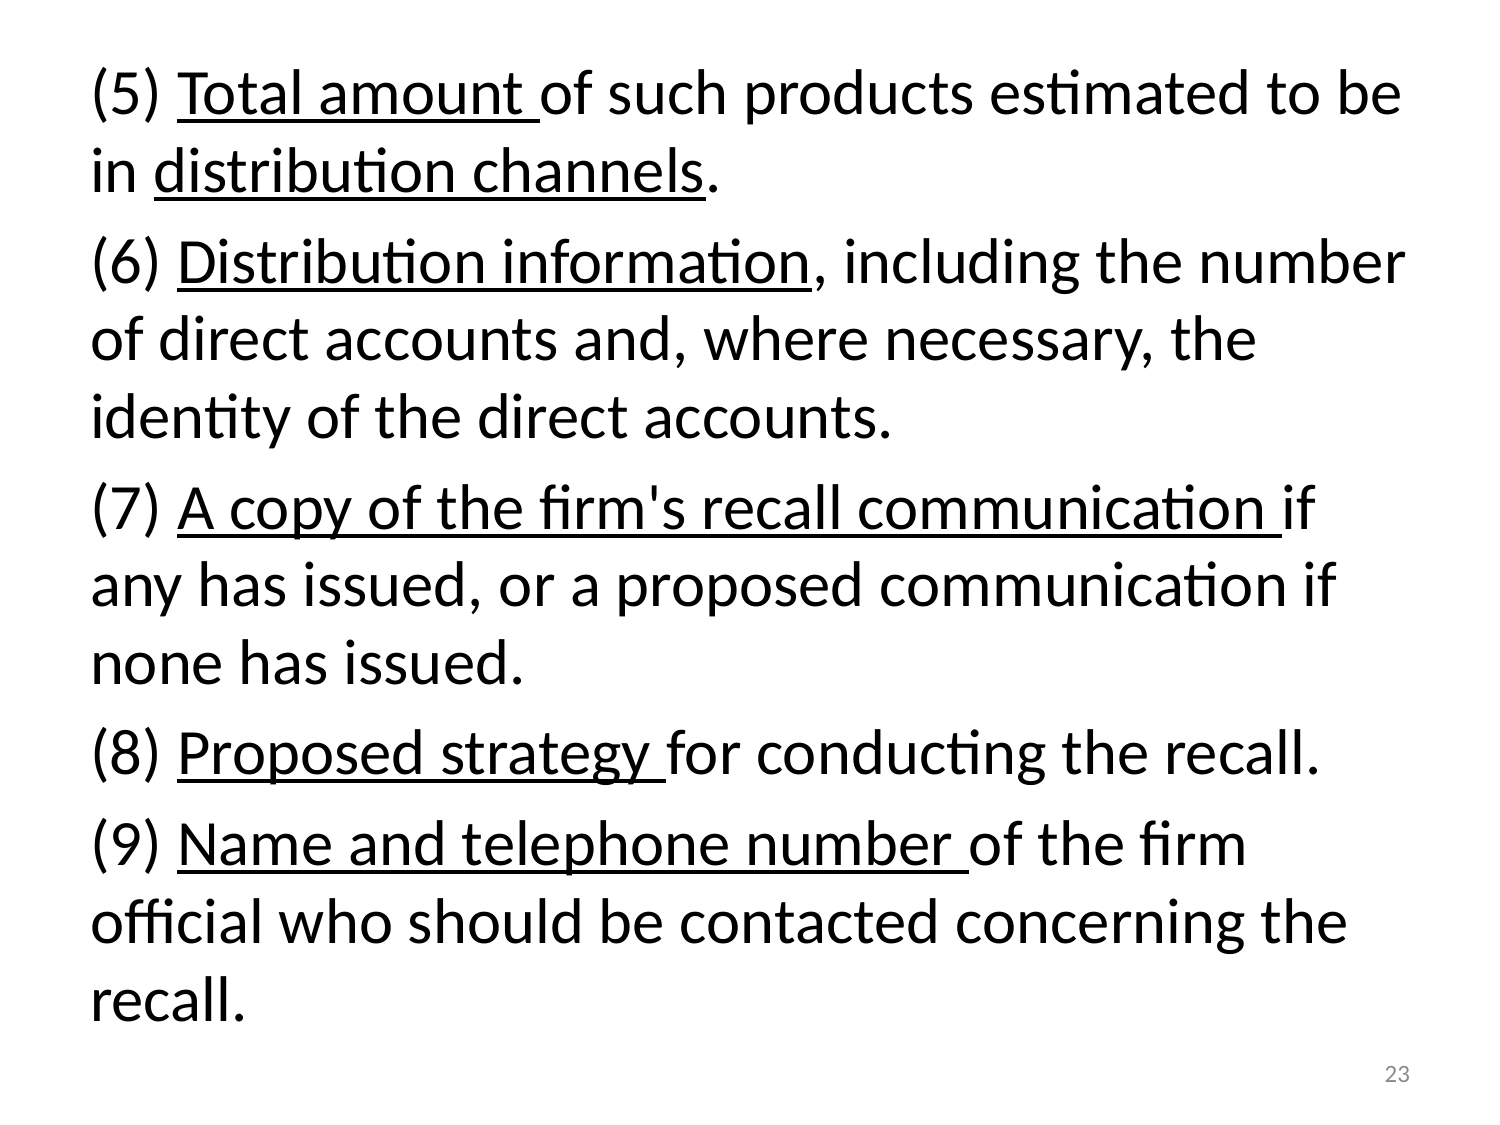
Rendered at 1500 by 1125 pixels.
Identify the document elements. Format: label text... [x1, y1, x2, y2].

slide_number 23 [1074, 1042, 1425, 1103]
list (5) Total amount of such products estimated to be in distribution channels. (6) Distribution information, including the number of direct accounts and, where necessary, the identity of the direct accounts. (7) A copy of the firm's recall communication if any has issued, or a proposed communication if none has issued. (8) Proposed strategy for conducting the recall. (9) Name and telephone number of the firm official who should be contacted concerning the recall. [75, 42, 1425, 1047]
